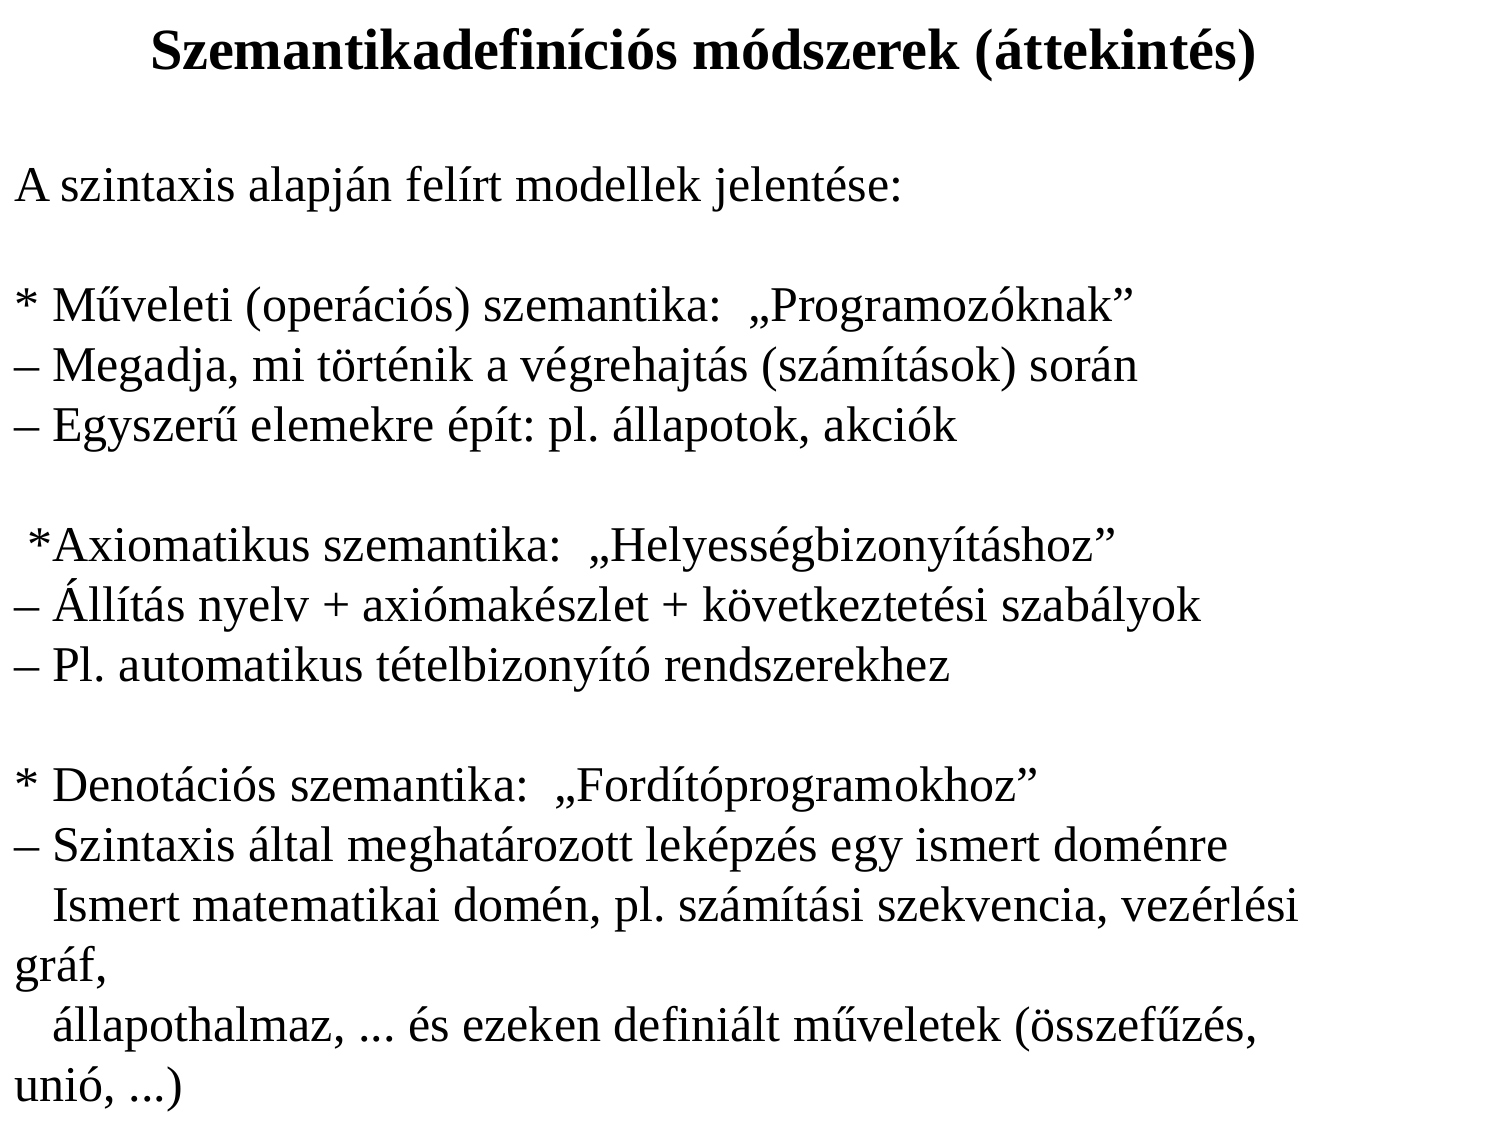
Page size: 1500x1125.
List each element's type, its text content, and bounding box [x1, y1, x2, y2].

text_box Szemantikadefiníciós módszerek (áttekintés) A szintaxis alapján felírt modellek jelentése: * Műveleti (operációs) szemantika: „Programozóknak” – Megadja, mi történik a végrehajtás (számítások) során – Egyszerű elemekre épít: pl. állapotok, akciók *Axiomatikus szemantika: „Helyességbizonyításhoz” – Állítás nyelv + axiómakészlet + következtetési szabályok – Pl. automatikus tételbizonyító rendszerekhez * Denotációs szemantika: „Fordítóprogramokhoz” – Szintaxis által meghatározott leképzés egy ismert doménre Ismert matematikai domén, pl. számítási szekvencia, vezérlési gráf, állapothalmaz, ... és ezeken definiált műveletek (összefűzés, unió, ...) – A modellek vizsgálata a mögöttes matematikai domén vizsgálatára vezethető vissza [0, 3, 1408, 1125]
